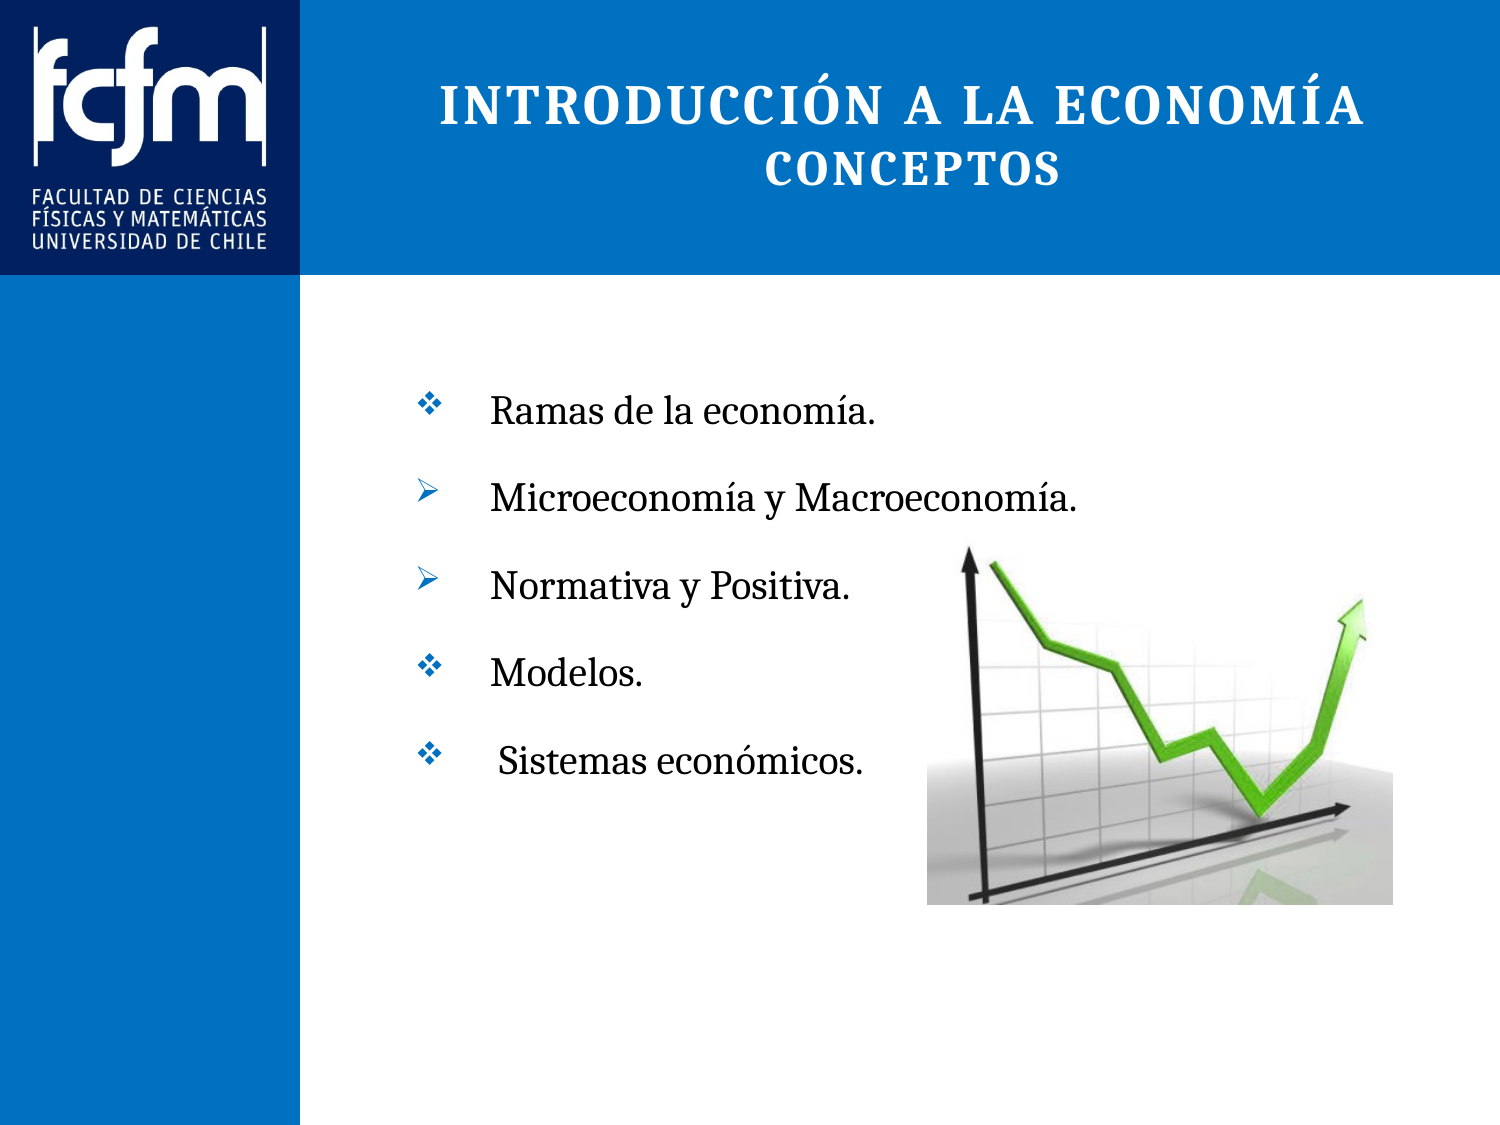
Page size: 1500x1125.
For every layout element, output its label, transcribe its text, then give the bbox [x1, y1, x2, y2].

picture [29, 18, 272, 254]
list Ramas de la economía. Microeconomía y Macroeconomía. Normativa y Positiva. Modelos. Sistemas económicos. [399, 375, 1425, 1005]
picture [926, 538, 1393, 906]
title Introducción a la economía conceptos [399, 37, 1425, 225]
